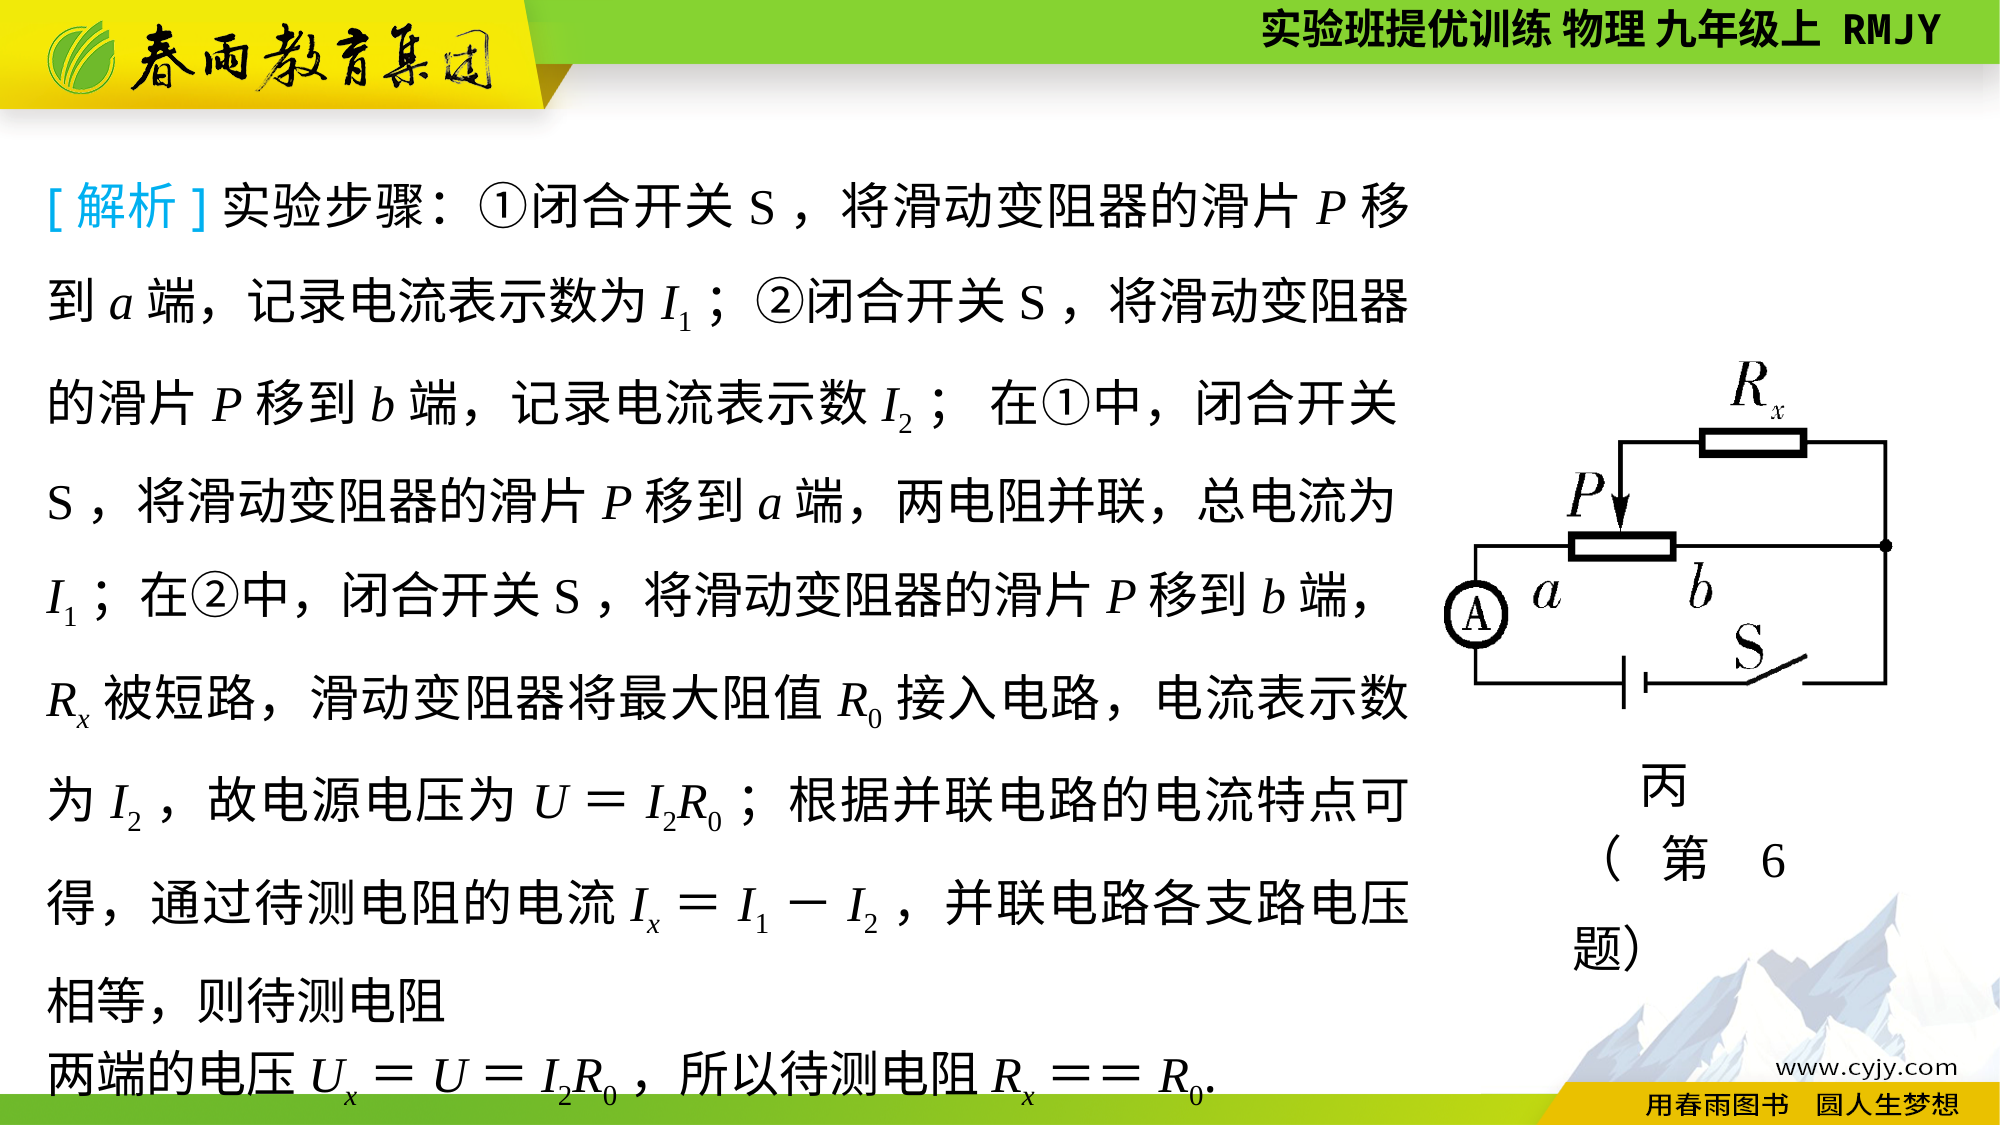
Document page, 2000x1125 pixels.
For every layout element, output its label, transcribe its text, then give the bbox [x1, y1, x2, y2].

picture [0, 0, 2000, 1125]
text_box （第6题） [1557, 790, 1813, 895]
text_box 丙 [1625, 736, 1705, 790]
